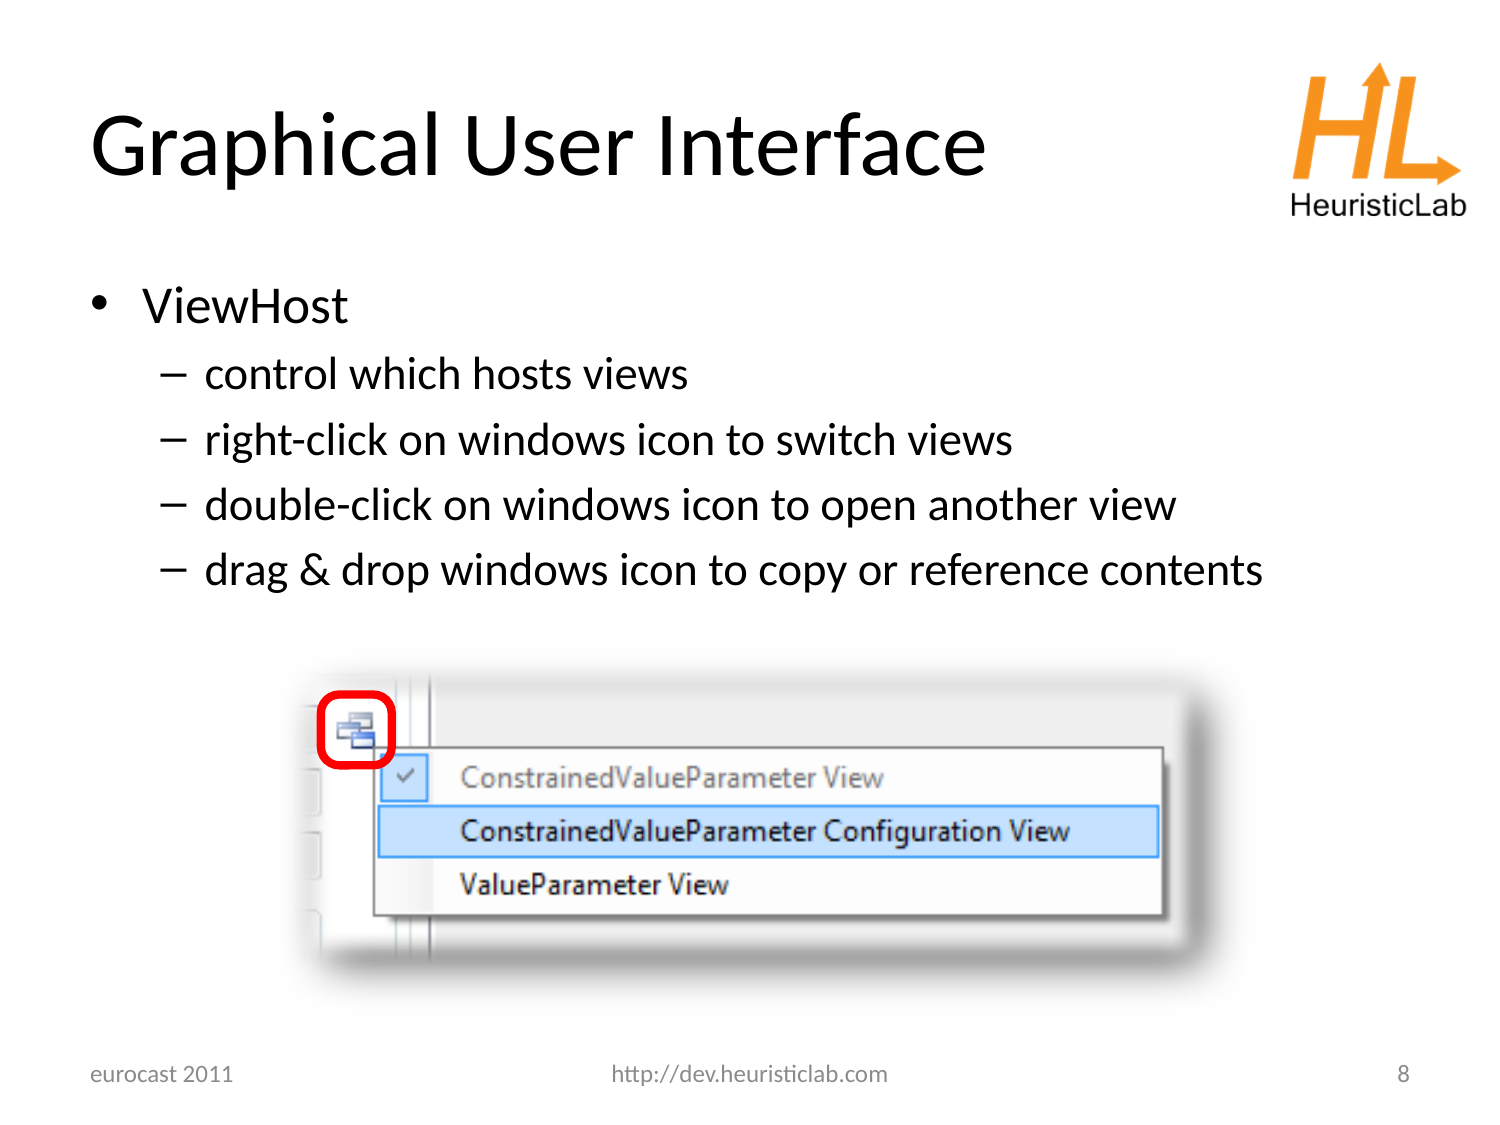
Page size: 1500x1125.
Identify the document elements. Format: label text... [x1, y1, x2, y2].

picture [1281, 27, 1474, 244]
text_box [294, 668, 1205, 965]
slide_number 8 [1074, 1042, 1425, 1103]
title Graphical User Interface [75, 45, 1282, 233]
footer http://dev.heuristiclab.com [512, 1042, 988, 1103]
slide_number eurocast 2011 [75, 1042, 425, 1103]
list ViewHost control which hosts views right-click on windows icon to switch views double-click on windows icon to open another view drag & drop windows icon to copy or reference contents [75, 262, 1425, 610]
